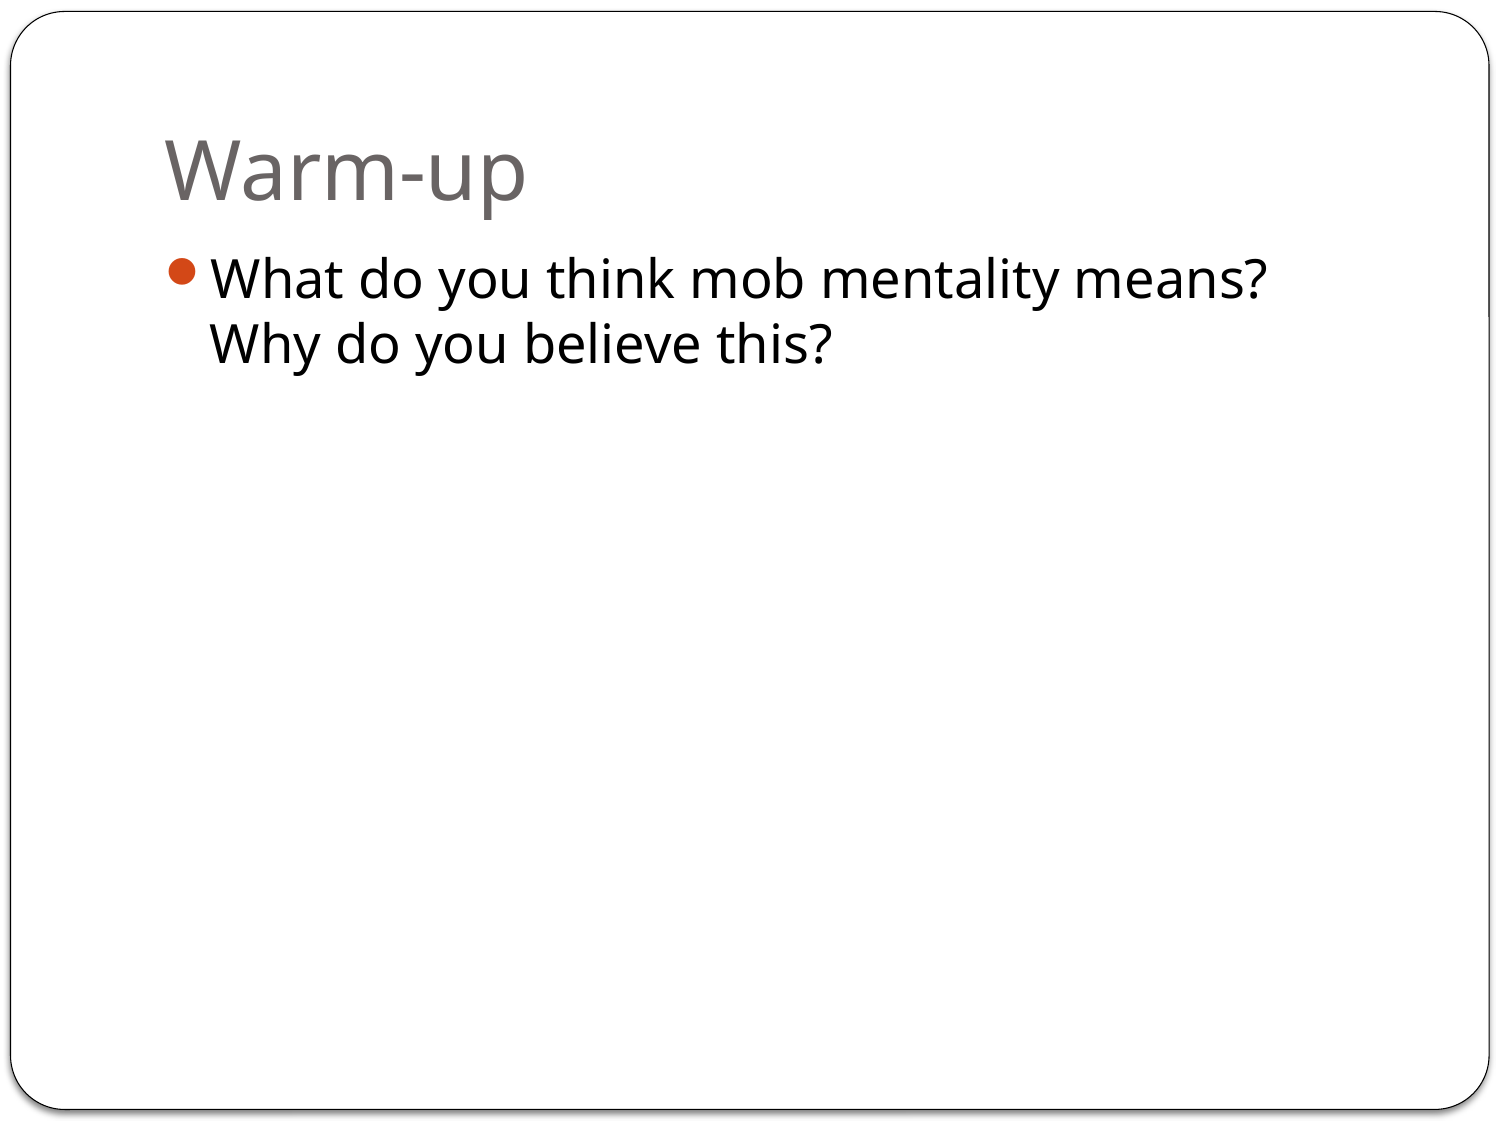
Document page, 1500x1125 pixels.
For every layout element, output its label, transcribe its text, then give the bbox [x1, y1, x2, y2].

list What do you think mob mentality means? Why do you believe this? [150, 237, 1425, 988]
title Warm-up [150, 45, 1425, 233]
